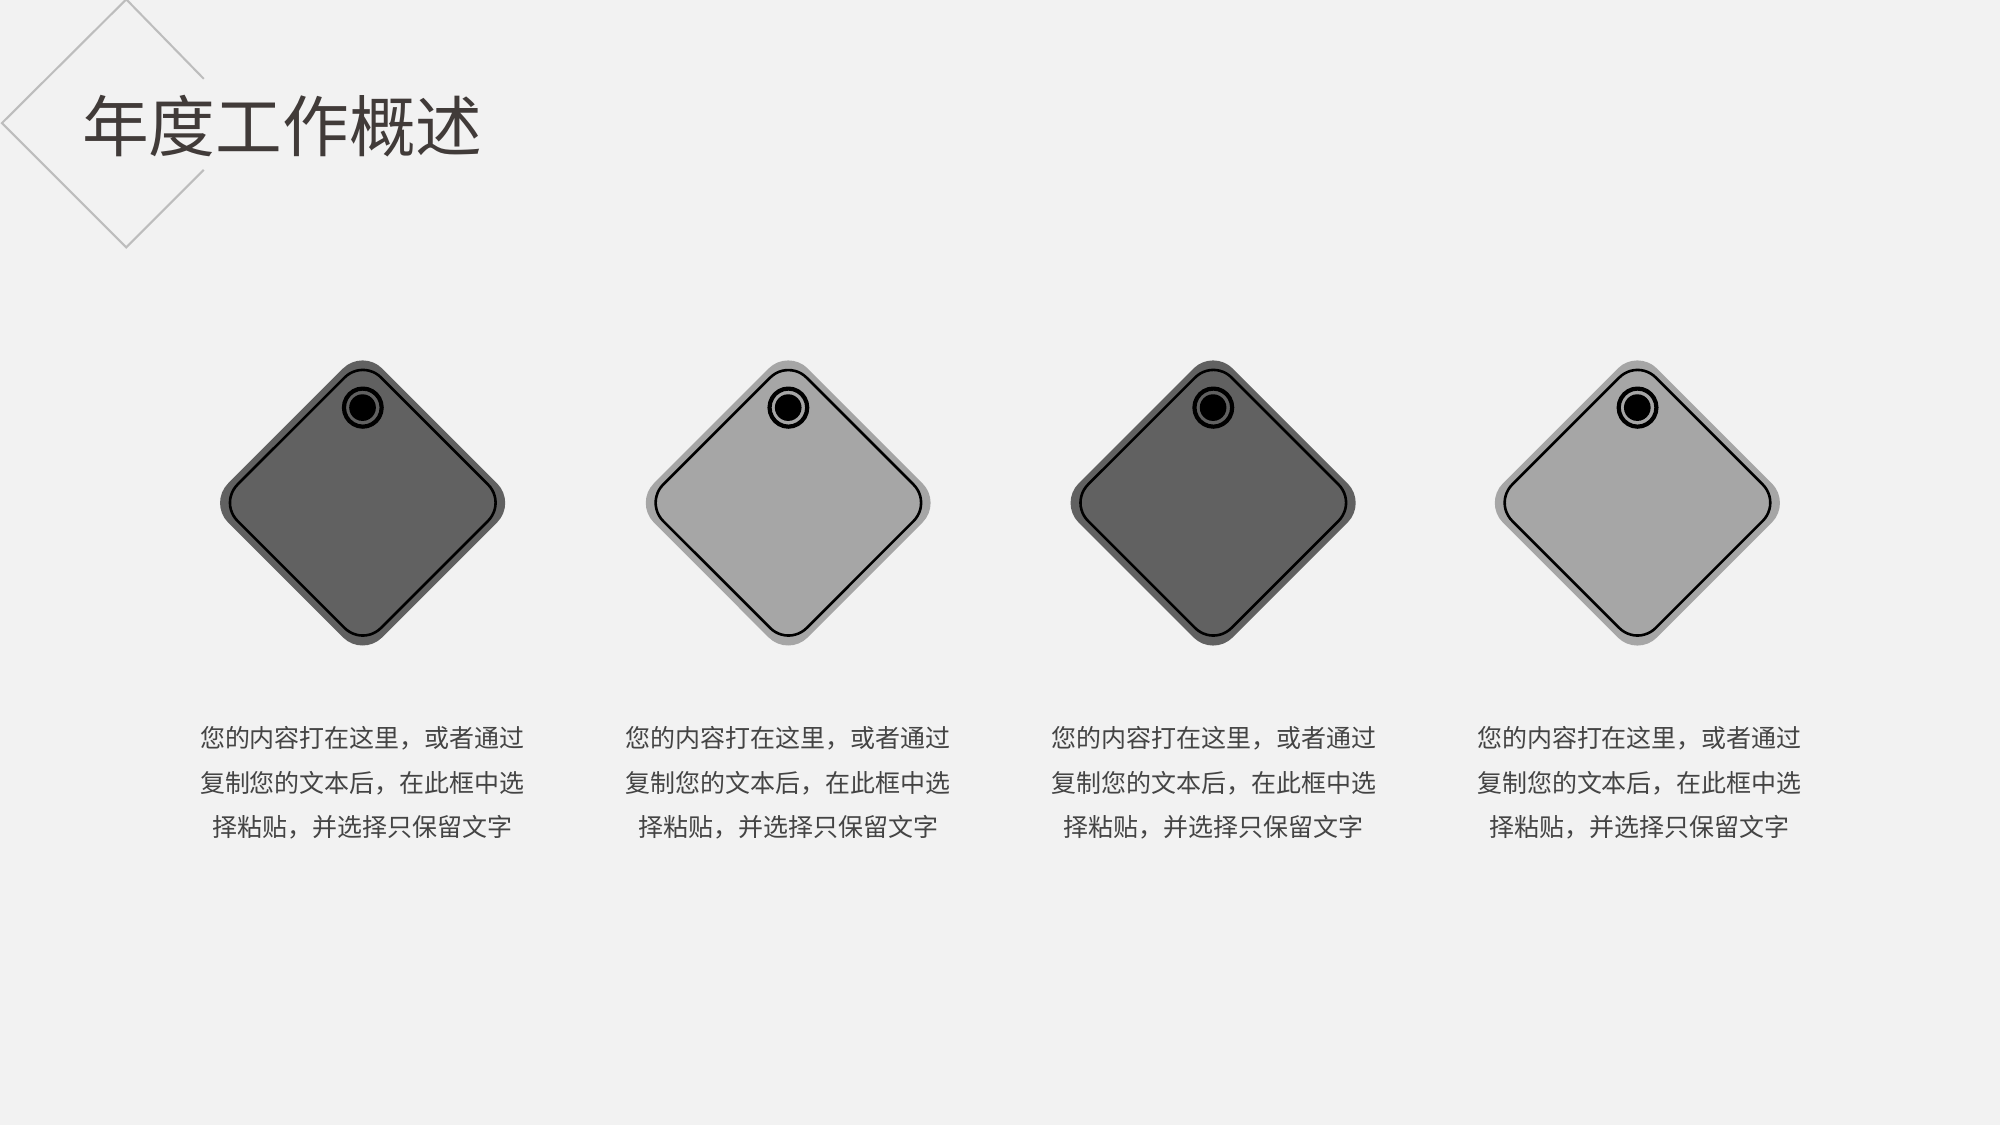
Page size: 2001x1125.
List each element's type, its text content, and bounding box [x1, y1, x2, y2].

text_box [1494, 360, 1780, 646]
text_box 您的内容打在这里，或者通过复制您的文本后，在此框中选择粘贴，并选择只保留文字 [199, 707, 526, 842]
text_box 年度工作概述 [204, 77, 509, 172]
text_box 您的内容打在这里，或者通过复制您的文本后，在此框中选择粘贴，并选择只保留文字 [1050, 707, 1378, 842]
text_box [0, 0, 205, 249]
text_box 您的内容打在这里，或者通过复制您的文本后，在此框中选择粘贴，并选择只保留文字 [625, 707, 952, 842]
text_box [1070, 360, 1356, 646]
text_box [220, 360, 506, 646]
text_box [645, 360, 931, 646]
text_box 您的内容打在这里，或者通过复制您的文本后，在此框中选择粘贴，并选择只保留文字 [1476, 707, 1803, 842]
